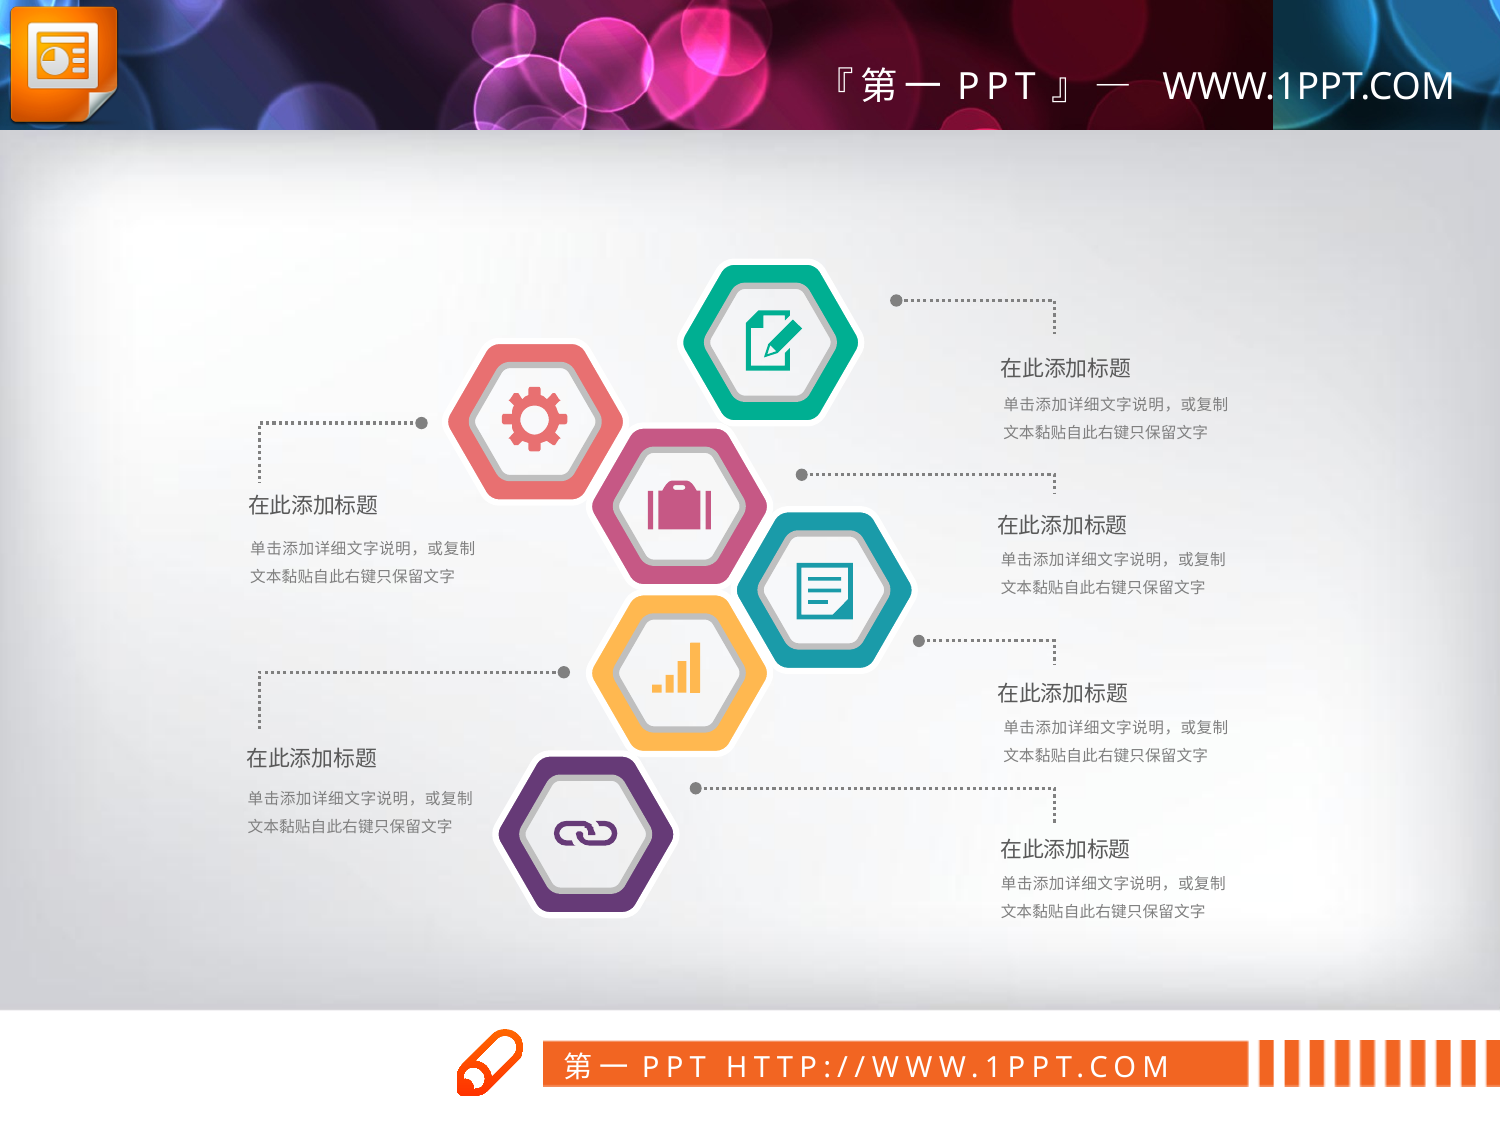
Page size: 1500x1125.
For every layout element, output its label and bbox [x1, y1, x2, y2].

text_box [912, 634, 1055, 665]
text_box [982, 672, 1244, 774]
text_box [985, 828, 1241, 929]
text_box [985, 346, 1244, 450]
text_box [587, 594, 771, 755]
text_box [732, 507, 916, 672]
text_box [259, 416, 428, 482]
text_box [587, 424, 771, 588]
text_box [231, 736, 488, 845]
text_box [233, 484, 491, 595]
text_box [679, 260, 863, 424]
text_box [689, 781, 1055, 826]
text_box [494, 752, 678, 916]
text_box [981, 503, 1241, 606]
text_box [258, 665, 571, 733]
text_box [444, 339, 627, 503]
text_box [795, 468, 1055, 495]
picture [0, 0, 1500, 1012]
picture [543, 1040, 1500, 1087]
text_box [889, 293, 1055, 335]
